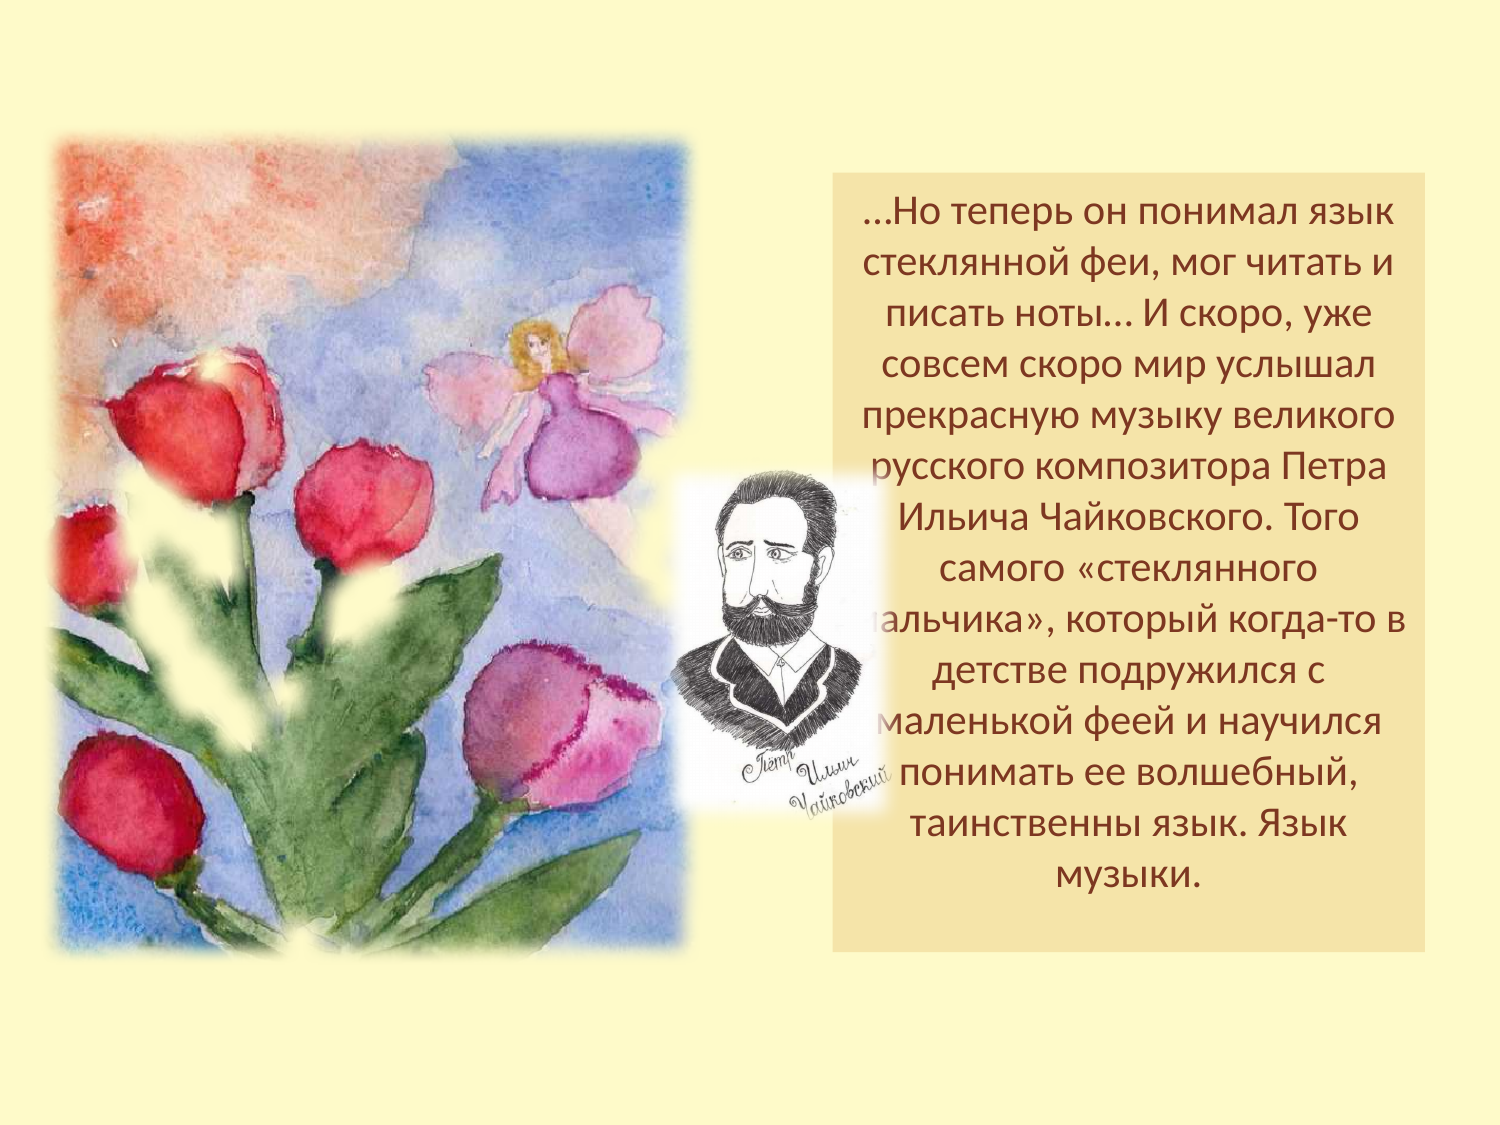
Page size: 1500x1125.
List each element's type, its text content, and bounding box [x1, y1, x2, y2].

picture [655, 455, 904, 830]
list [41, 125, 703, 965]
title …Но теперь он понимал язык стеклянной феи, мог читать и писать ноты… И скоро, уже совсем скоро мир услышал прекрасную музыку великого русского композитора Петра Ильича Чайковского. Того самого «стеклянного мальчика», который когда-то в детстве подружился с маленькой феей и научился понимать ее волшебный, таинственны язык. Язык музыки. [832, 172, 1425, 953]
